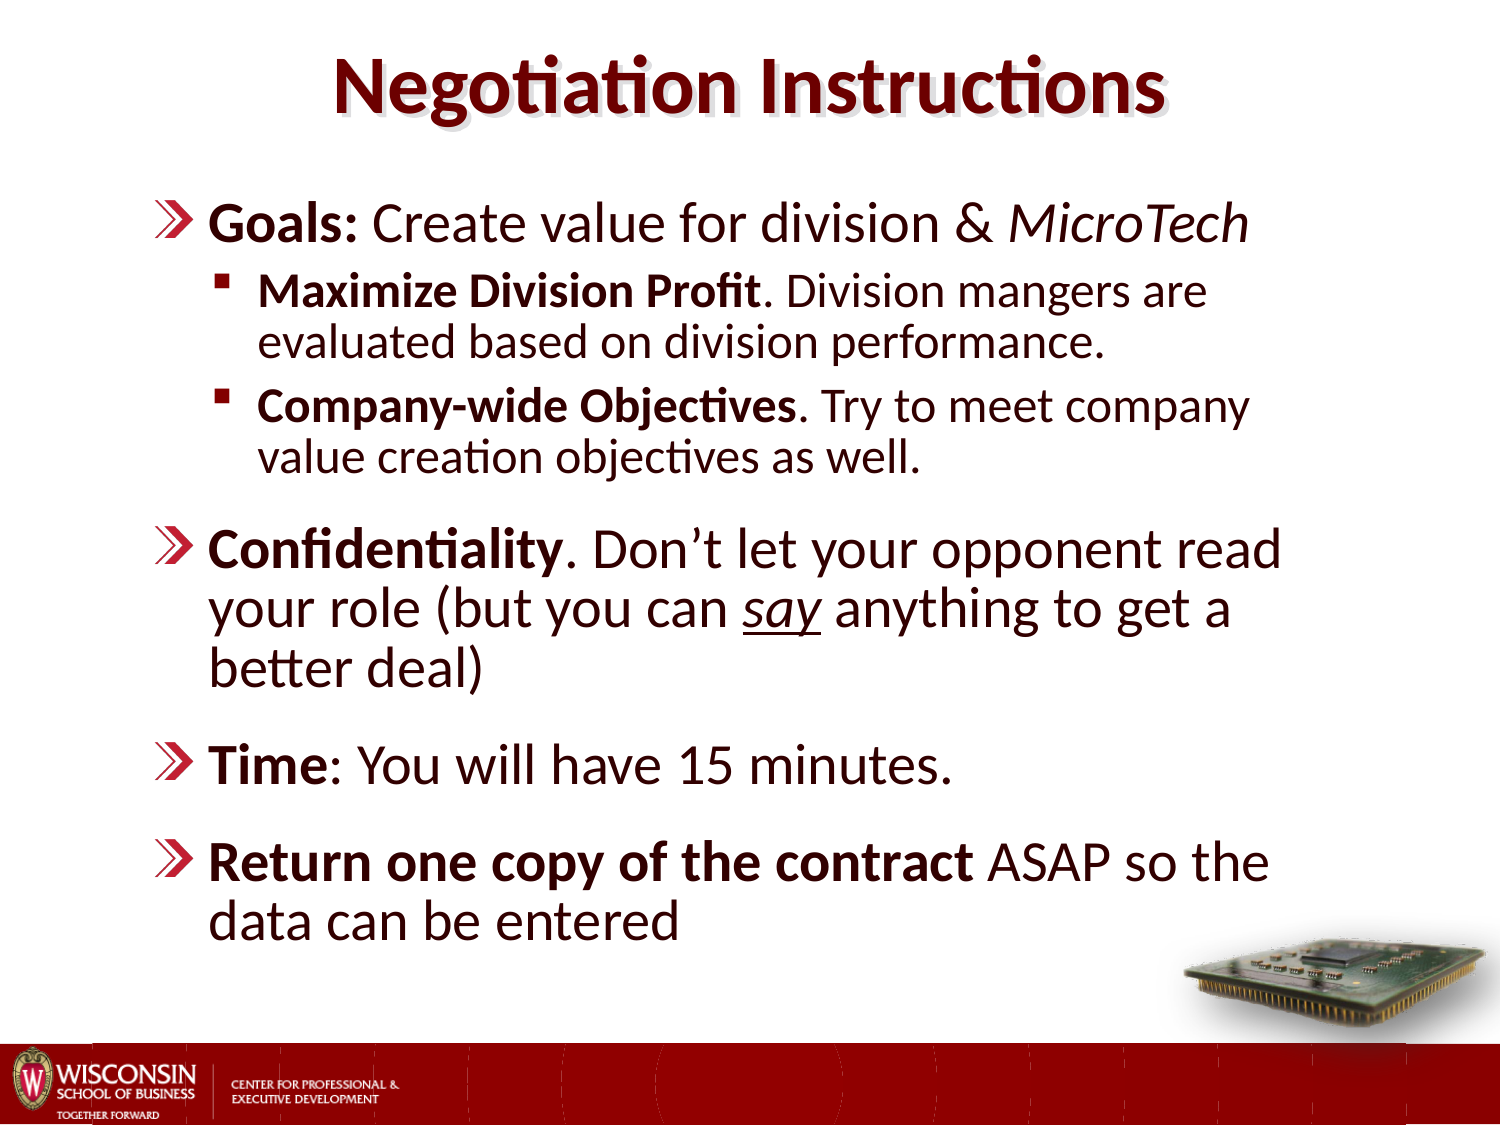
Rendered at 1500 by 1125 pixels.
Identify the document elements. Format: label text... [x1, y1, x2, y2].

picture [152, 837, 195, 879]
picture [152, 524, 195, 566]
picture [12, 1046, 400, 1120]
text_box Negotiation Instructions [24, 41, 1475, 137]
list Goals: Create value for division & MicroTech Maximize Division Profit. Division mangers are evaluated based on division performance. Company-wide Objectives. Try to meet company value creation objectives as well. Confidentiality. Don’t let your opponent read your role (but you can say anything to get a better deal) Time: You will have 15 minutes. Return one copy of the contract ASAP so the data can be entered [137, 187, 1363, 913]
picture [152, 740, 195, 782]
picture [1180, 912, 1488, 1063]
picture [152, 198, 195, 240]
